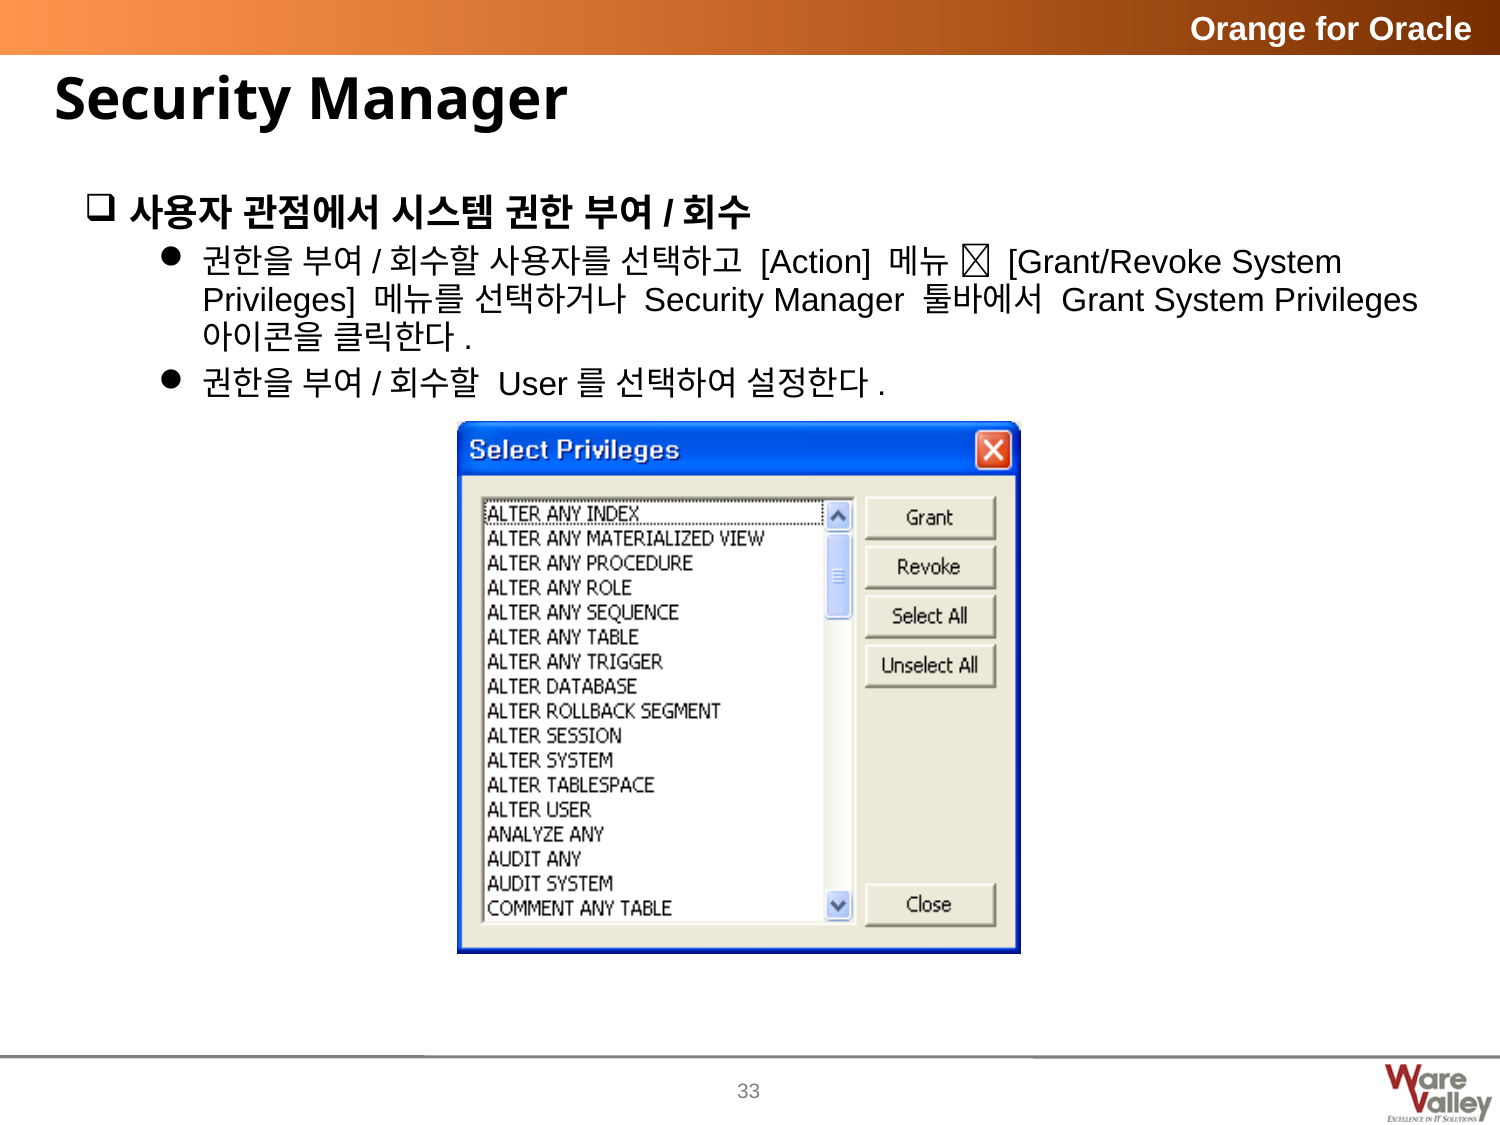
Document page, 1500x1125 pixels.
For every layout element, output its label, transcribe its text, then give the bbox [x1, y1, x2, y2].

picture [1376, 1060, 1500, 1125]
title Security Manager [39, 54, 1461, 150]
list 사용자 관점에서 시스템 권한 부여/회수 권한을 부여/회수할 사용자를 선택하고 [Action] 메뉴  [Grant/Revoke System Privileges] 메뉴를 선택하거나 Security Manager 툴바에서 Grant System Privileges 아이콘을 클릭한다. 권한을 부여/회수할 User를 선택하여 설정한다. [69, 184, 1459, 1012]
picture [457, 421, 1021, 954]
